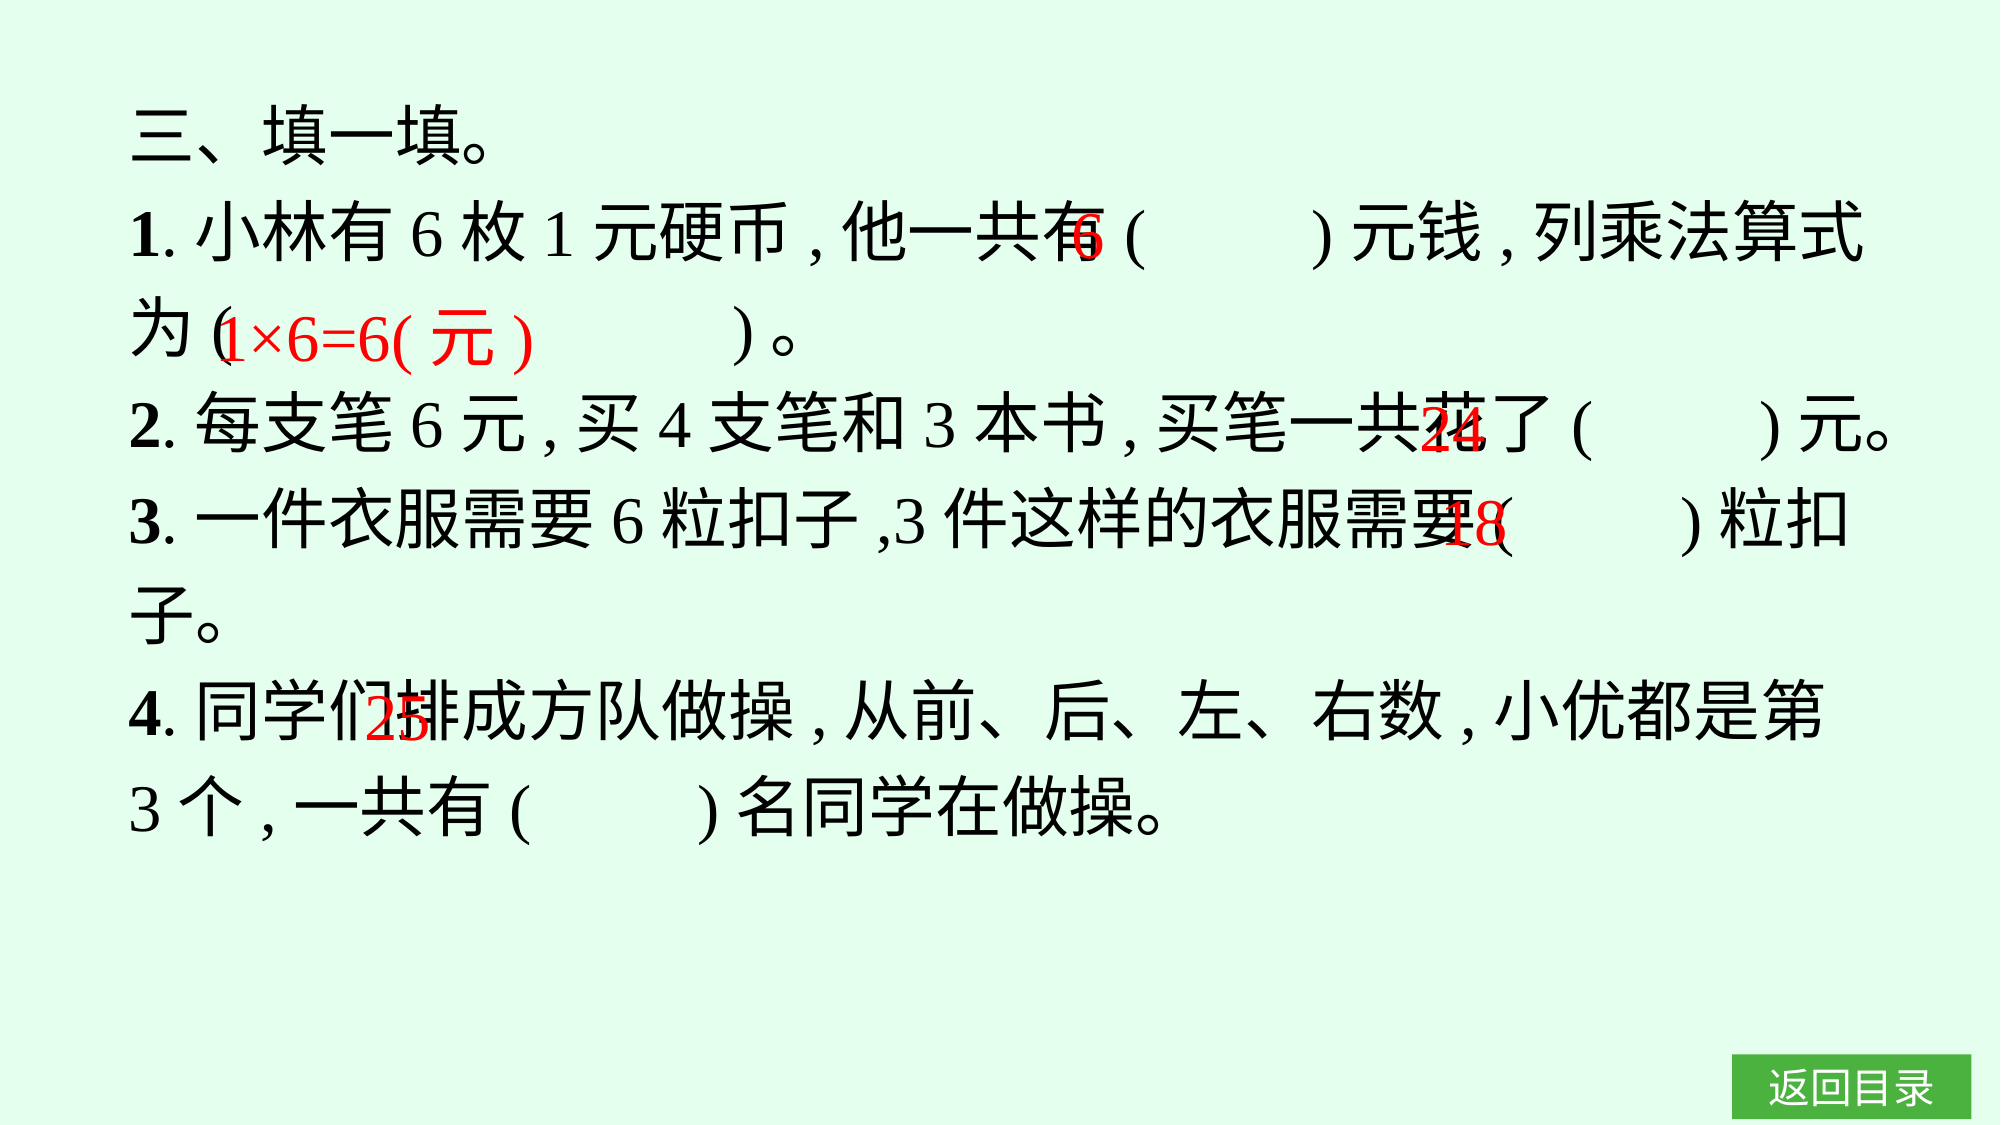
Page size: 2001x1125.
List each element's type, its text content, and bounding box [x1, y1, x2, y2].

text_box 6 [1056, 168, 1120, 280]
text_box 1×6=6(元) [200, 271, 550, 382]
text_box 18 [1426, 455, 1523, 566]
text_box 三、填一填。 1.小林有6枚1元硬币,他一共有( )元钱,列乘法算式为( )。 2.每支笔6元,买4支笔和3本书,买笔一共花了( )元。 3.一件衣服需要6粒扣子,3件这样的衣服需要( )粒扣子。 4.同学们排成方队做操,从前、后、左、右数,小优都是第3个,一共有( )名同学在做操。 [113, 70, 1887, 853]
text_box 25 [349, 650, 447, 762]
text_box 24 [1404, 361, 1502, 472]
